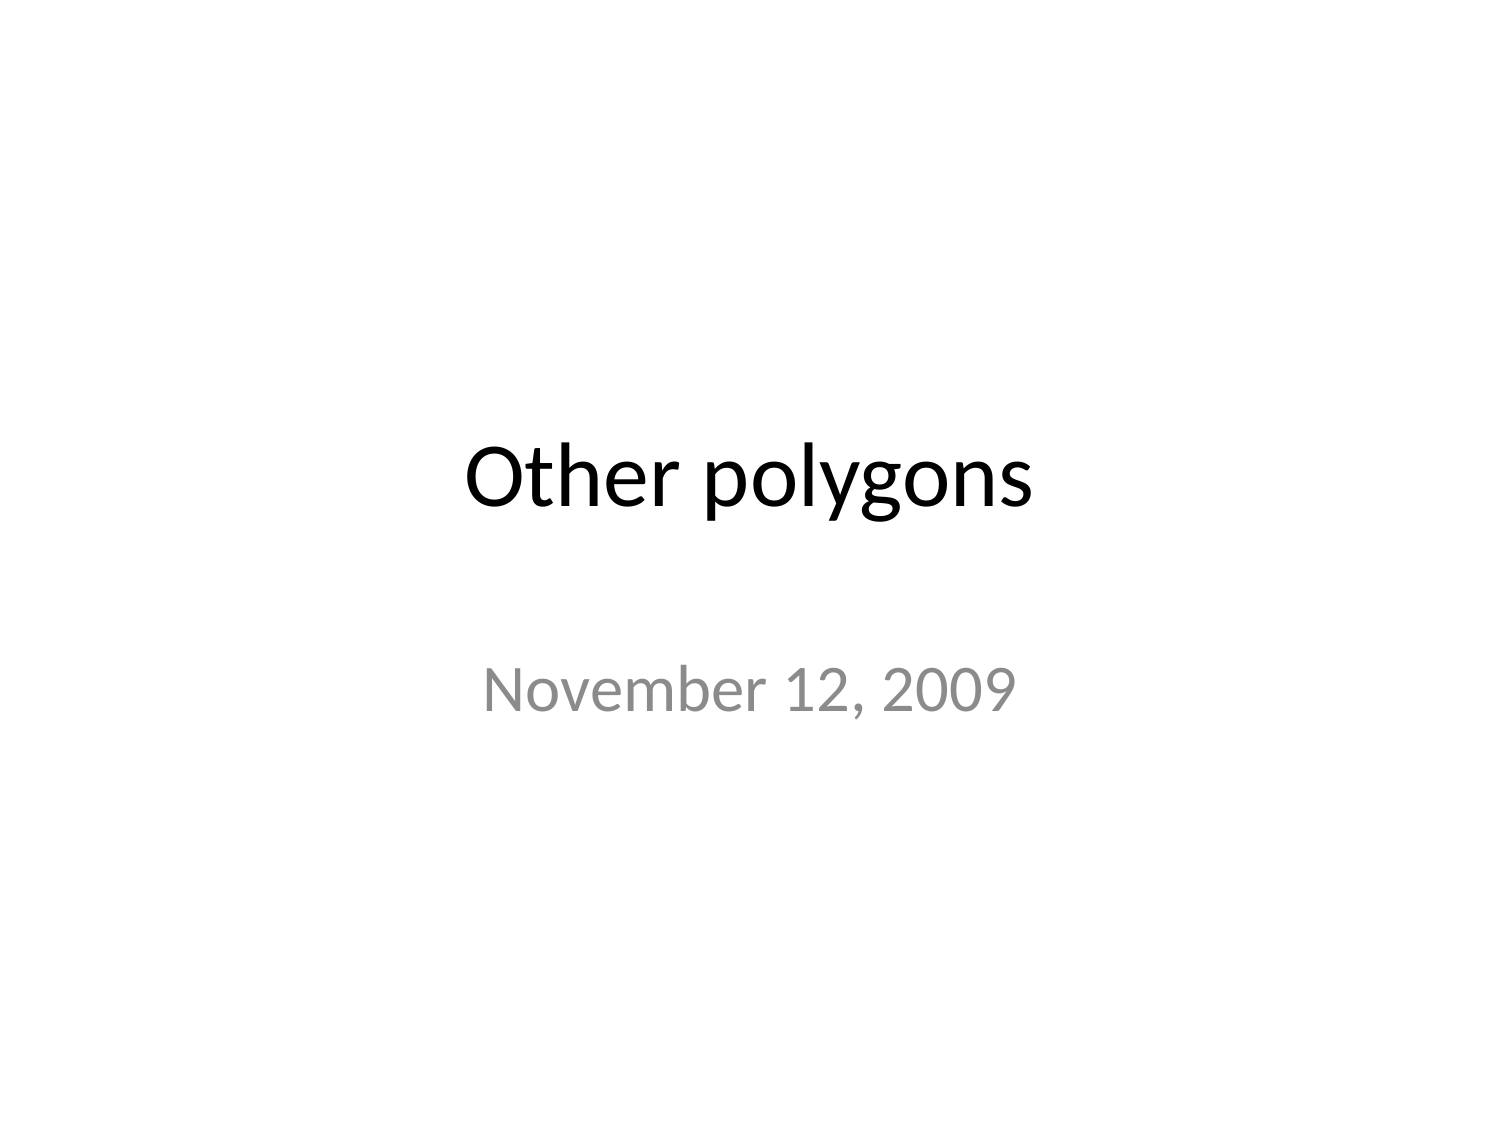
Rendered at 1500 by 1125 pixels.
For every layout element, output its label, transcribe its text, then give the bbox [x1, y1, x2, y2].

subtitle November 12, 2009 [225, 637, 1275, 925]
title Other polygons [112, 349, 1388, 591]
